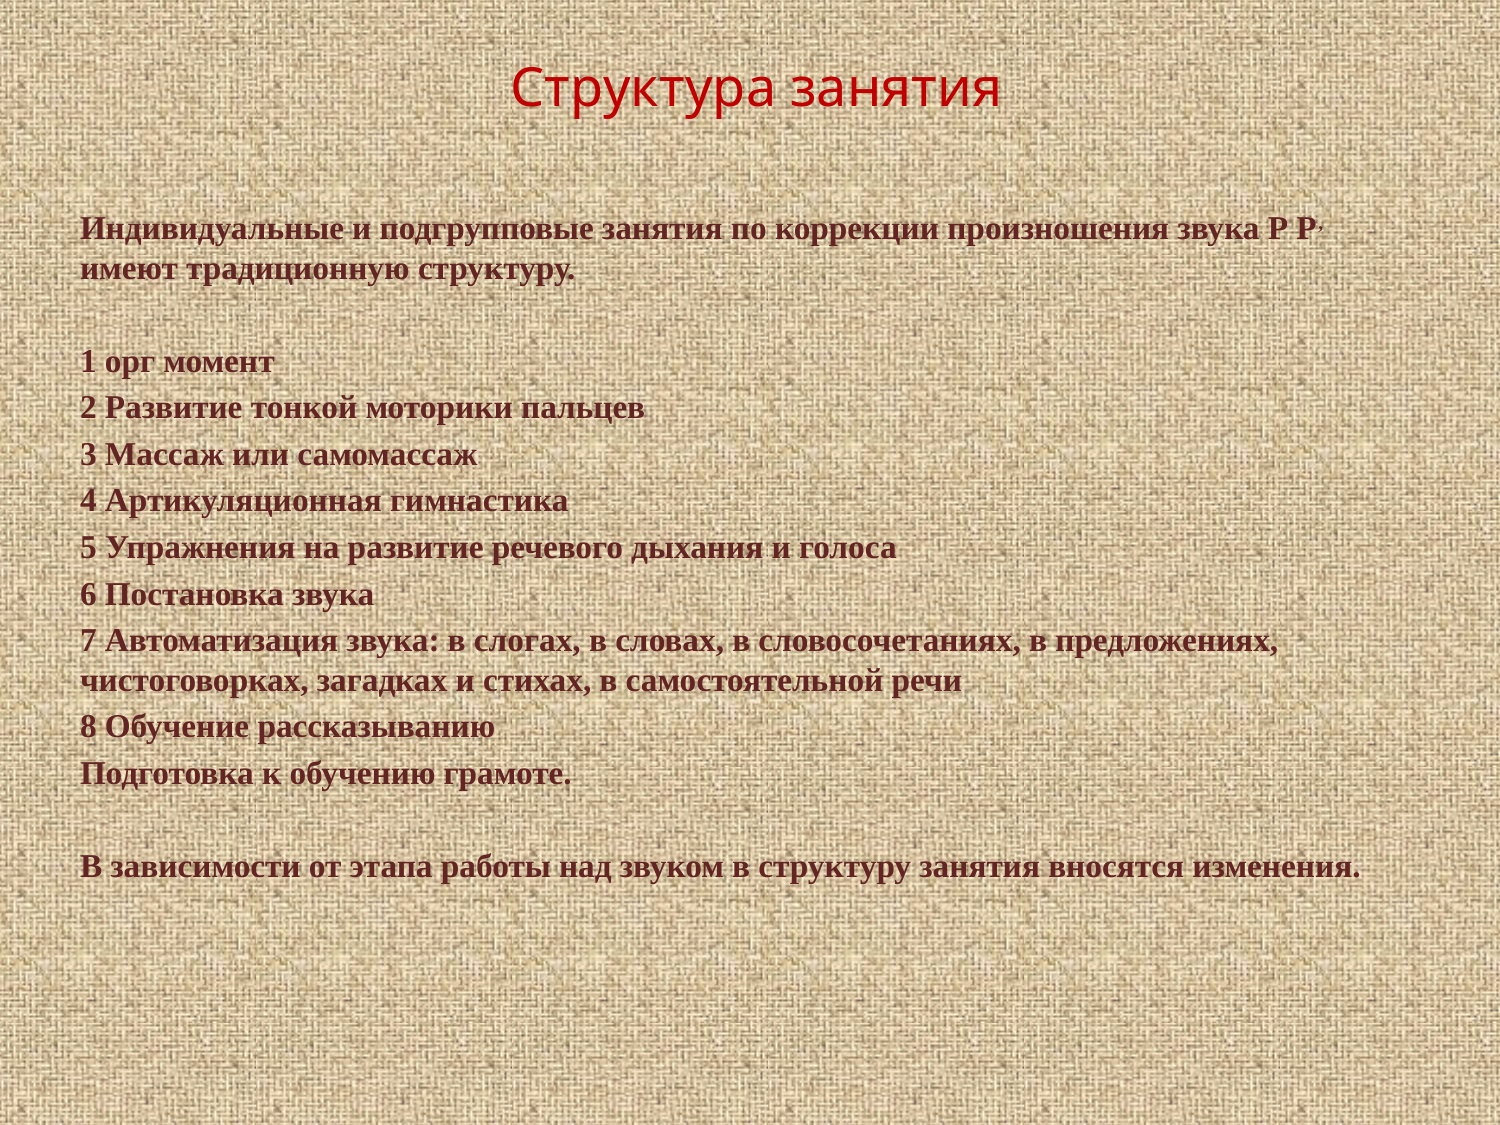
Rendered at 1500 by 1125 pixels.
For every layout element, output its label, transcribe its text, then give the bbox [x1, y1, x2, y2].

list Индивидуальные и подгрупповые занятия по коррекции произношения звука Р Р, имеют традиционную структуру. 1 орг момент 2 Развитие тонкой моторики пальцев 3 Массаж или самомассаж 4 Артикуляционная гимнастика 5 Упражнения на развитие речевого дыхания и голоса 6 Постановка звука 7 Автоматизация звука: в слогах, в словах, в словосочетаниях, в предложениях, чистоговорках, загадках и стихах, в самостоятельной речи 8 Обучение рассказыванию Подготовка к обучению грамоте. В зависимости от этапа работы над звуком в структуру занятия вносятся изменения. [64, 160, 1425, 1005]
title Структура занятия [88, 45, 1425, 126]
